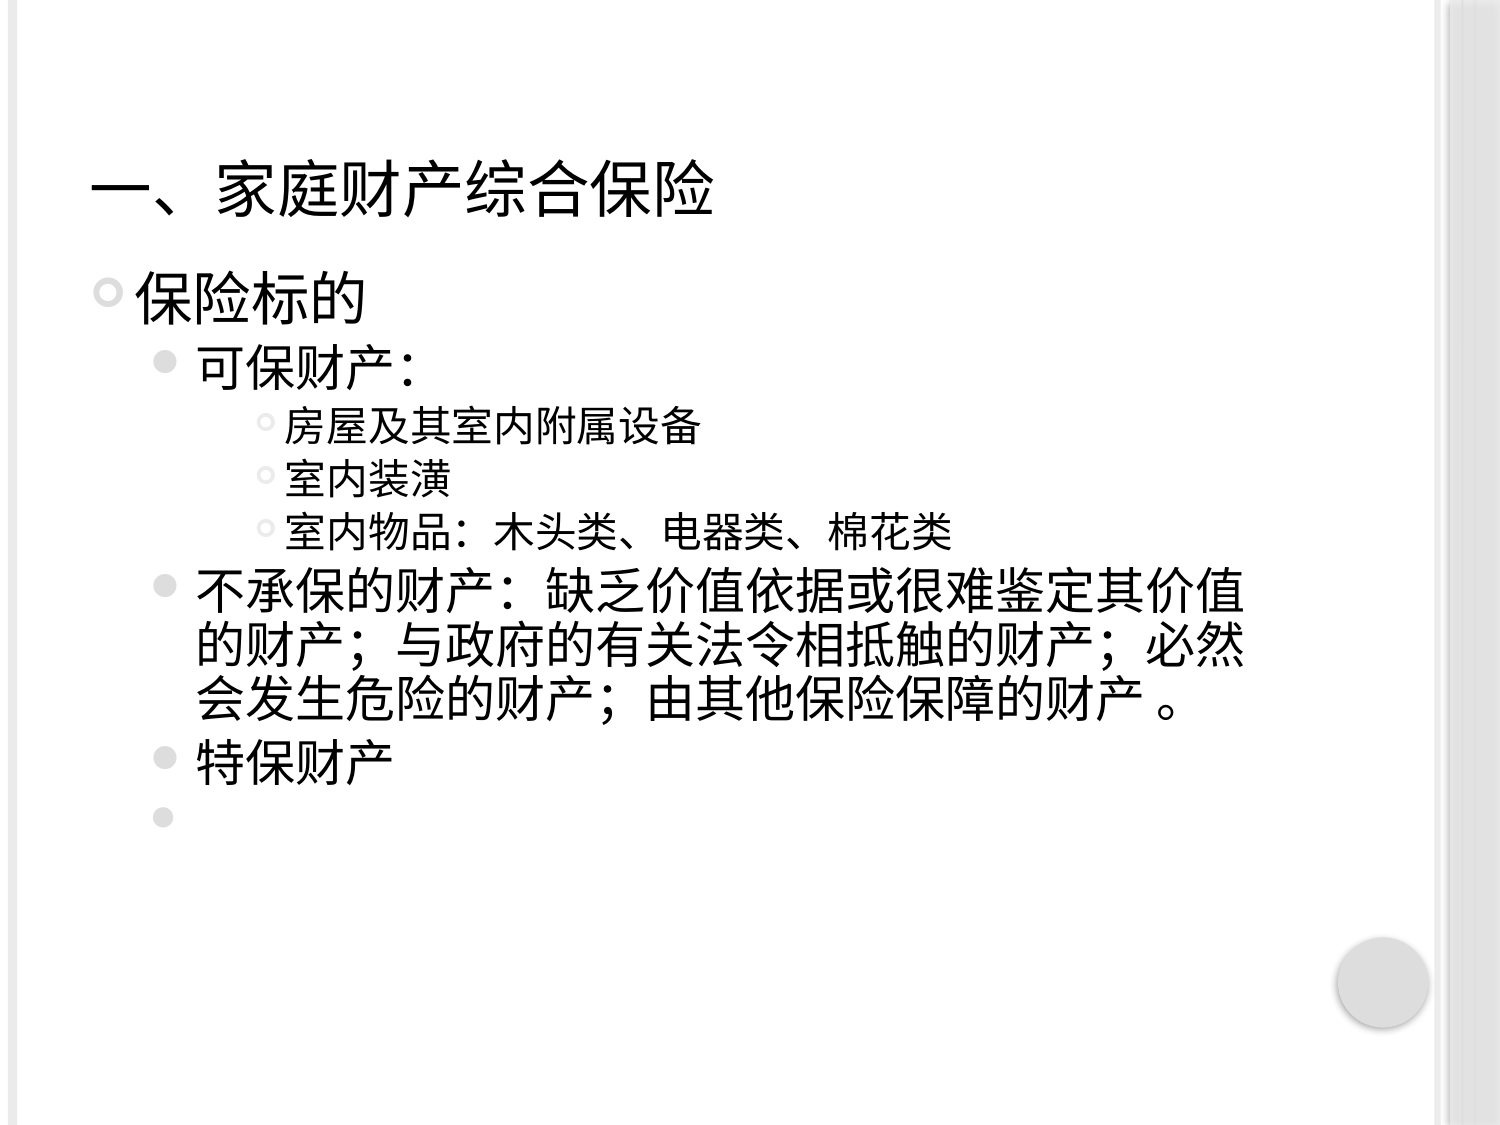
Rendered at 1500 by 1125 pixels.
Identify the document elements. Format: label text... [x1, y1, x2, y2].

title 一、家庭财产综合保险 [75, 45, 1300, 233]
list 保险标的 可保财产： 房屋及其室内附属设备 室内装潢 室内物品：木头类、电器类、棉花类 不承保的财产：缺乏价值依据或很难鉴定其价值的财产；与政府的有关法令相抵触的财产；必然会发生危险的财产；由其他保险保障的财产 。 特保财产 [74, 262, 1301, 1063]
